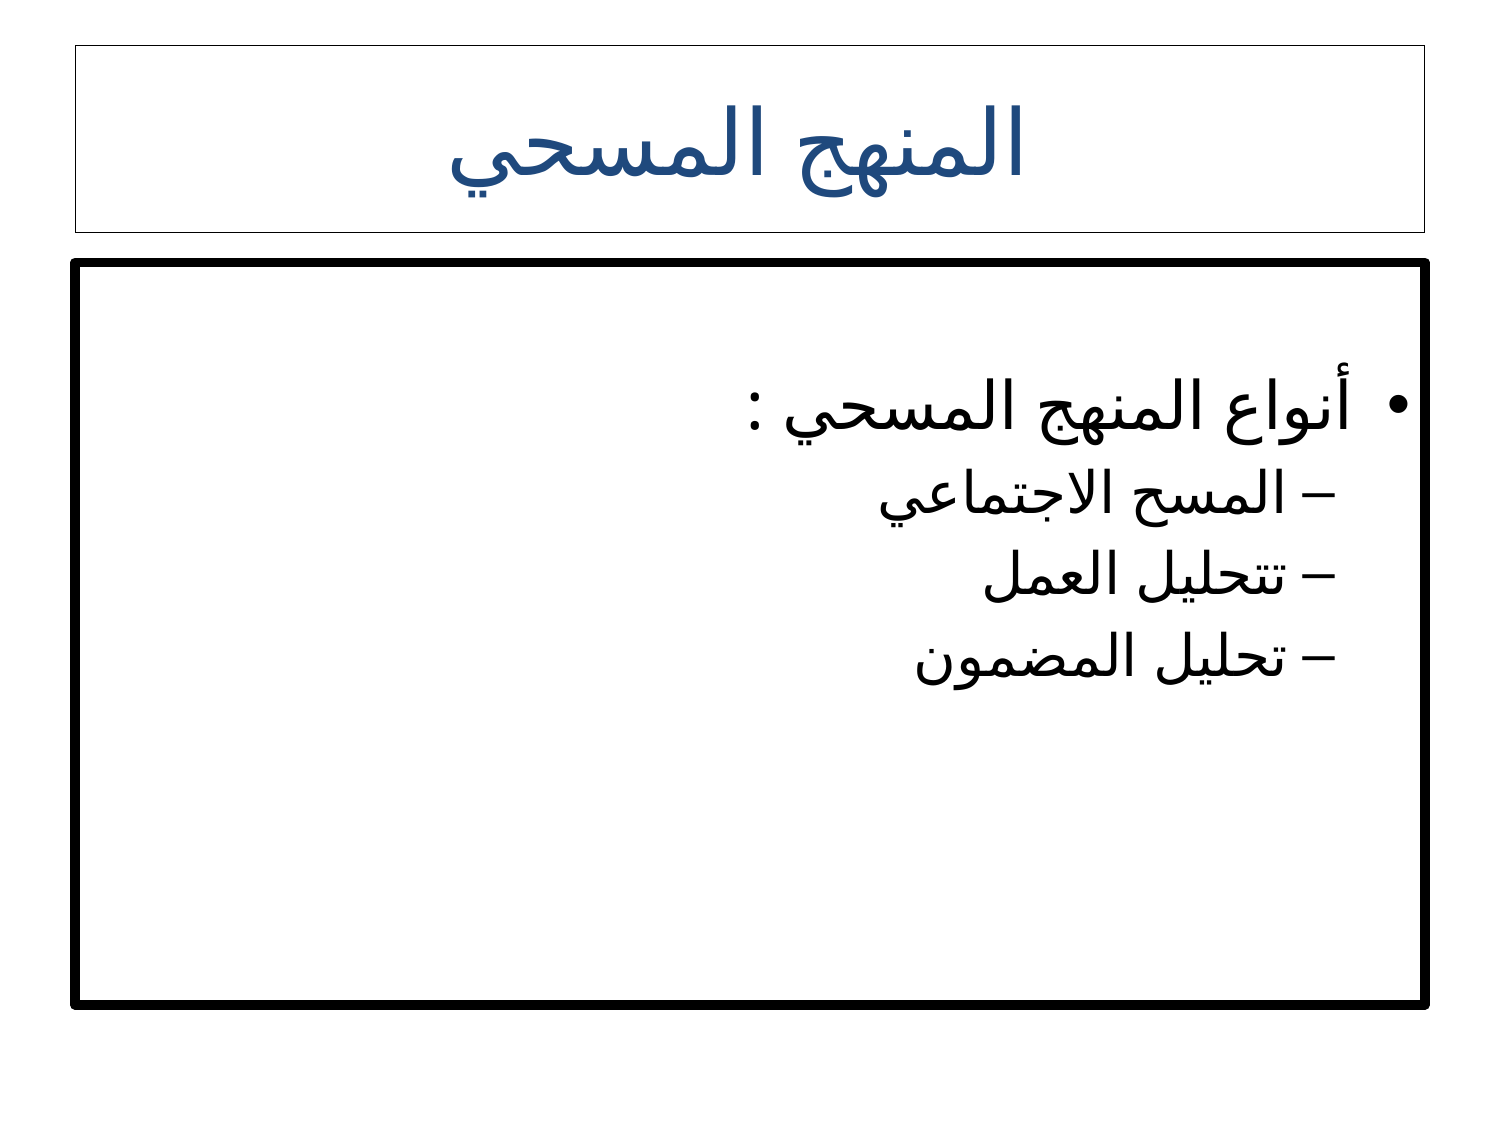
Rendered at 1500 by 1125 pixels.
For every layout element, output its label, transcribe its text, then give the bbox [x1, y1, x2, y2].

list أنواع المنهج المسحي : المسح الاجتماعي تتحليل العمل تحليل المضمون [75, 262, 1425, 1005]
title المنهج المسحي [75, 45, 1425, 233]
